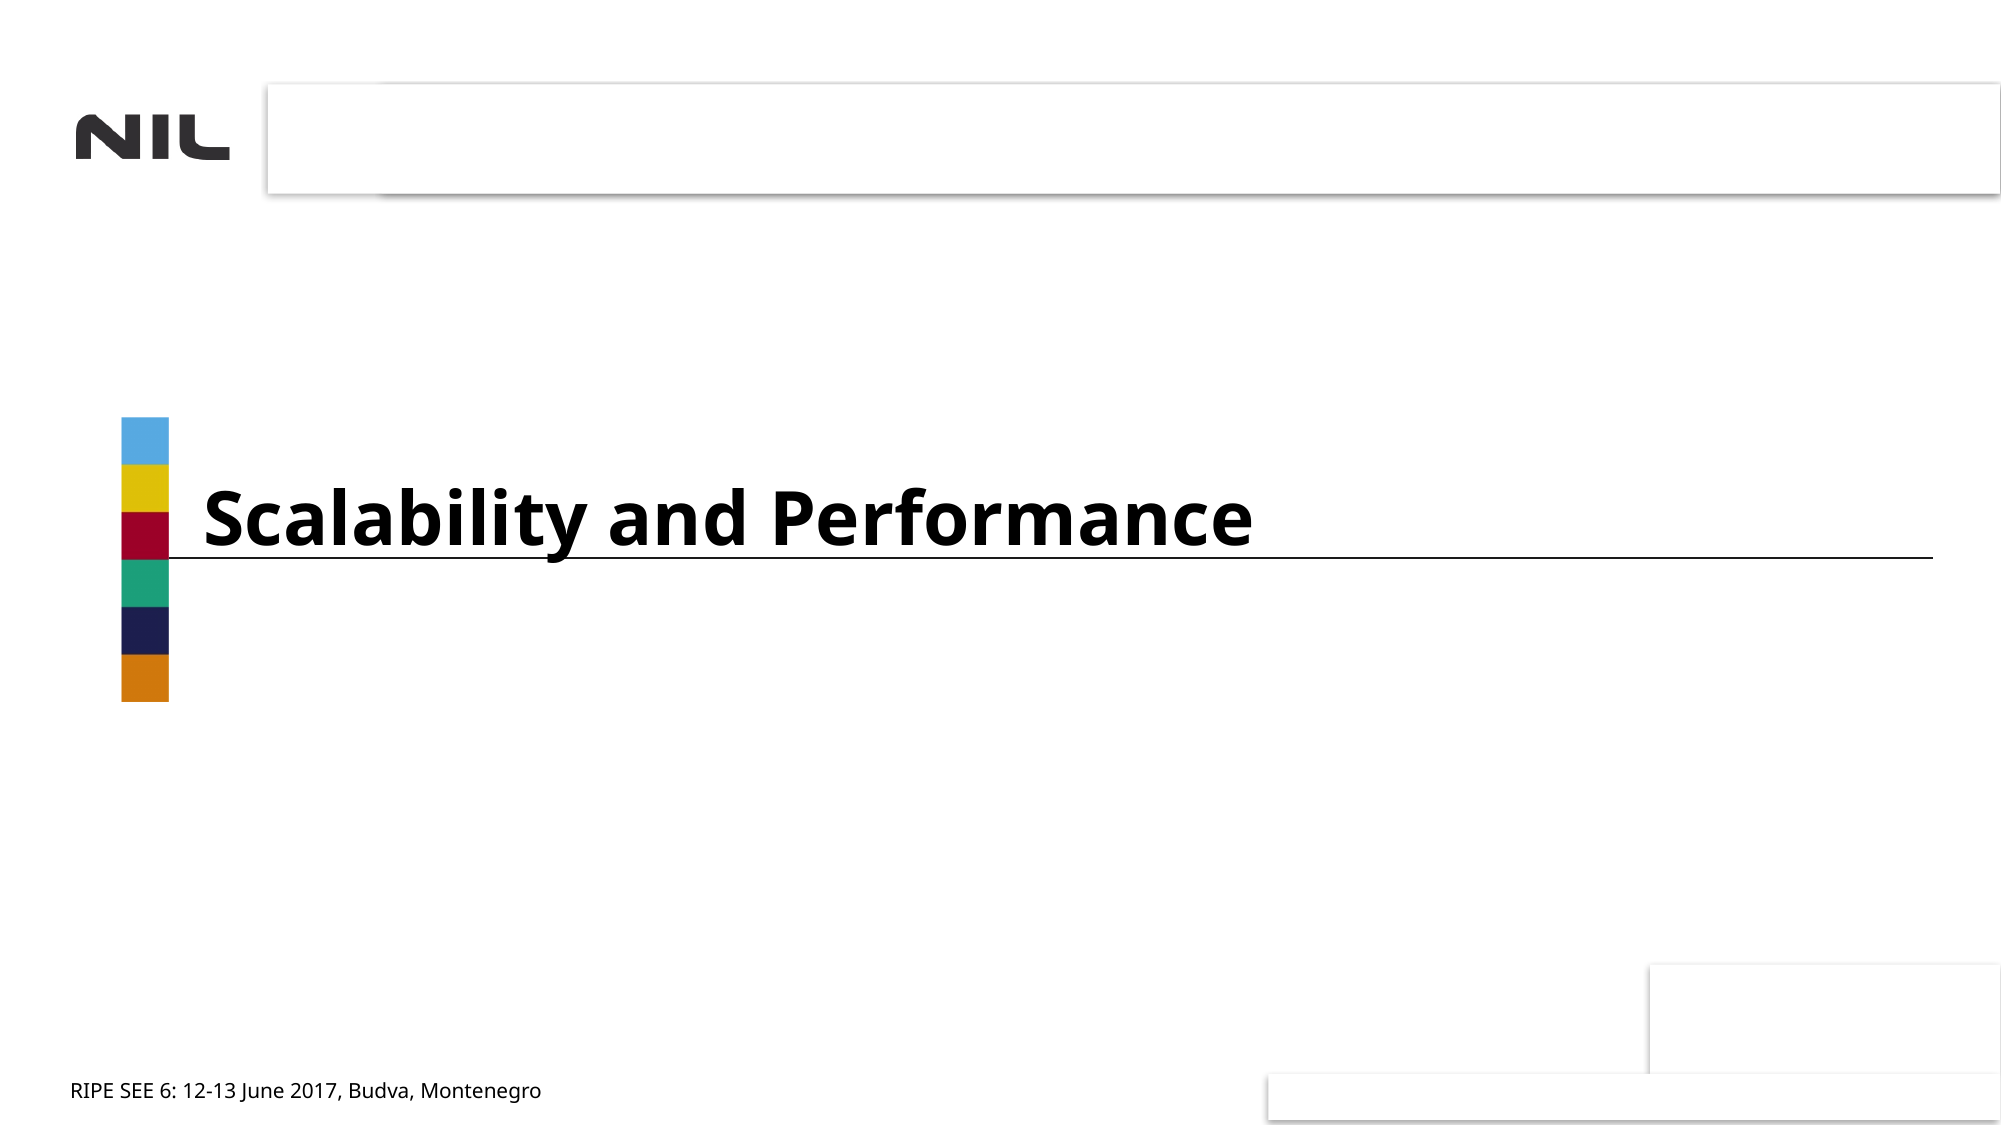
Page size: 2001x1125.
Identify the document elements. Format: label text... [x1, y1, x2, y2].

picture [122, 418, 169, 702]
picture [38, 27, 267, 247]
title Scalability and Performance [188, 463, 1934, 651]
